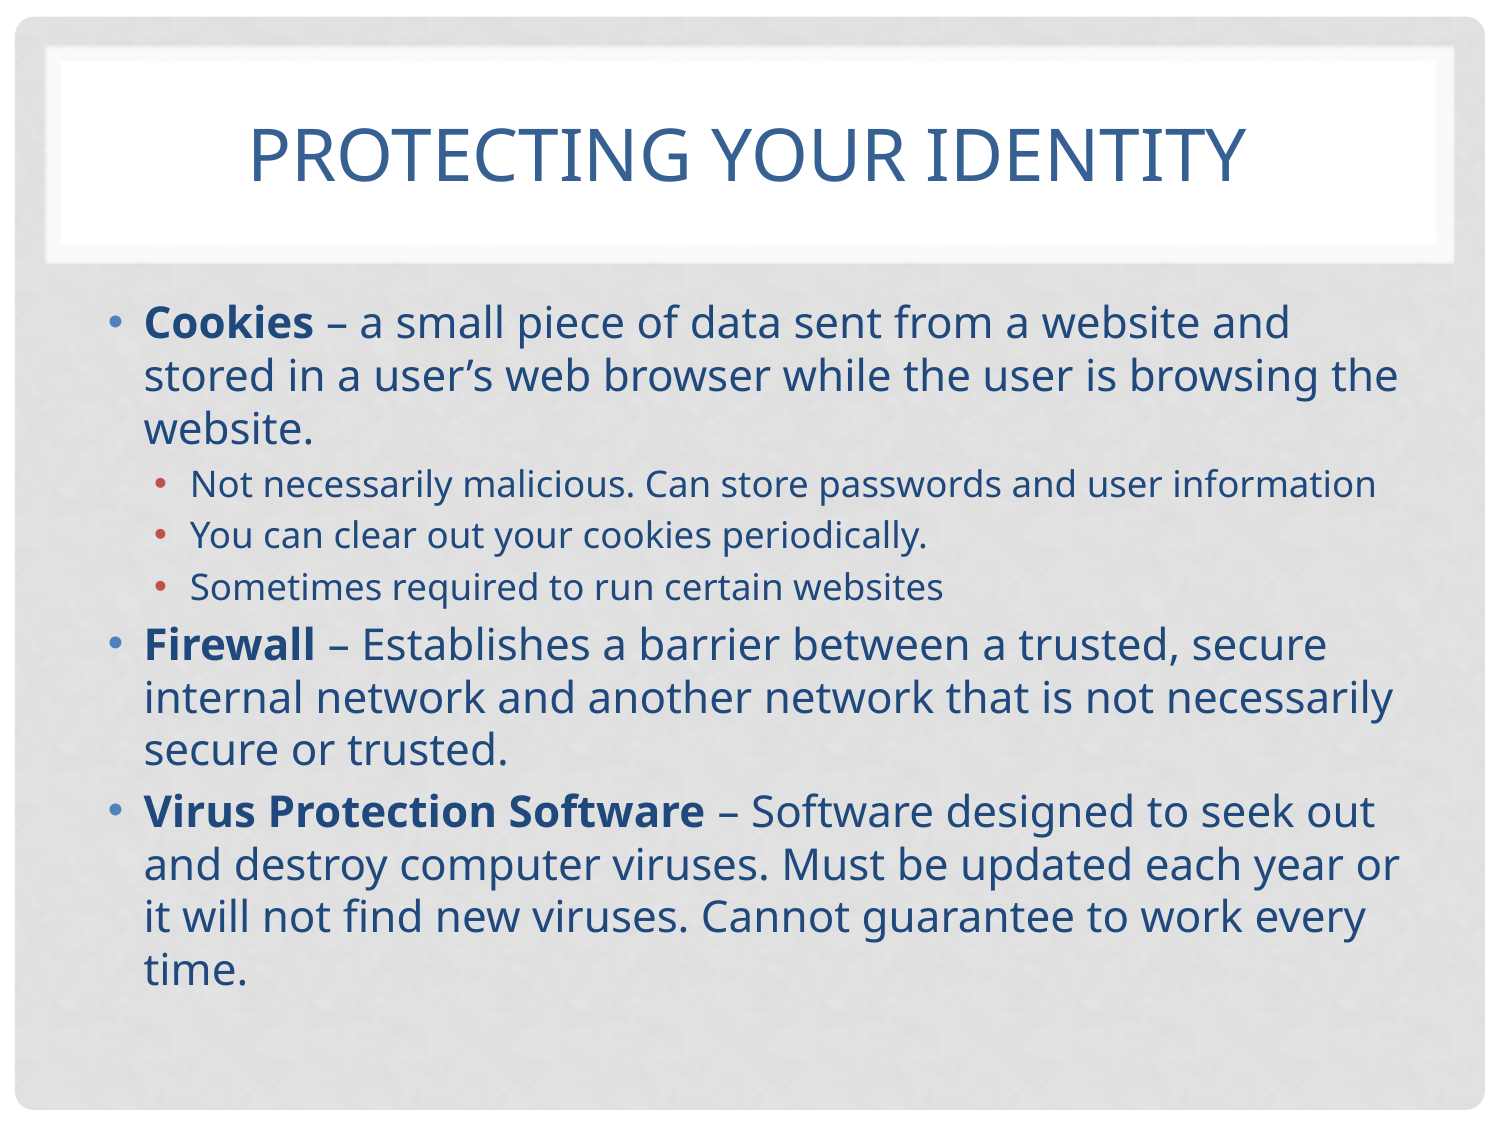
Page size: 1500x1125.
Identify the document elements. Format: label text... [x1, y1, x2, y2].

list Cookies – a small piece of data sent from a website and stored in a user’s web browser while the user is browsing the website. Not necessarily malicious. Can store passwords and user information You can clear out your cookies periodically. Sometimes required to run certain websites Firewall – Establishes a barrier between a trusted, secure internal network and another network that is not necessarily secure or trusted. Virus Protection Software – Software designed to seek out and destroy computer viruses. Must be updated each year or it will not find new viruses. Cannot guarantee to work every time. [75, 287, 1425, 1005]
title Protecting your Identity [69, 66, 1425, 238]
